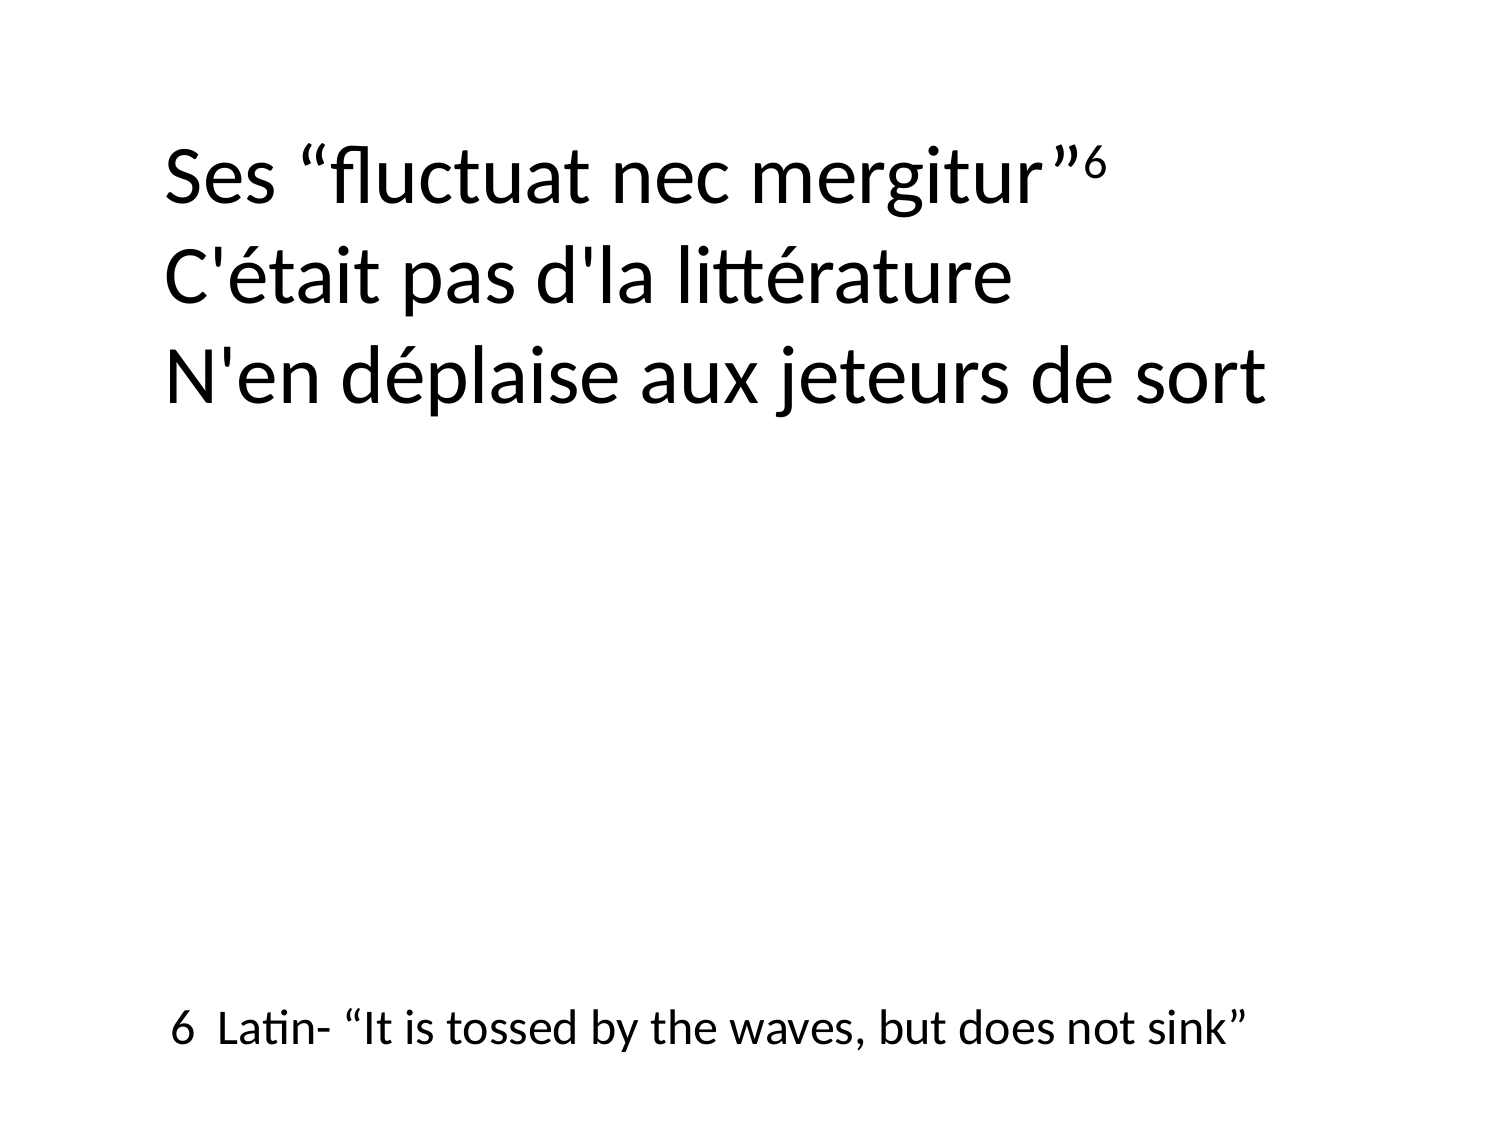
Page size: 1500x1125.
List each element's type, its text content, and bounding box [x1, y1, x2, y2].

text_box Ses “fluctuat nec mergitur”6 C'était pas d'la littérature N'en déplaise aux jeteurs de sort [149, 112, 1500, 528]
text_box 6 Latin- “It is tossed by the waves, but does not sink” [155, 986, 1264, 1062]
